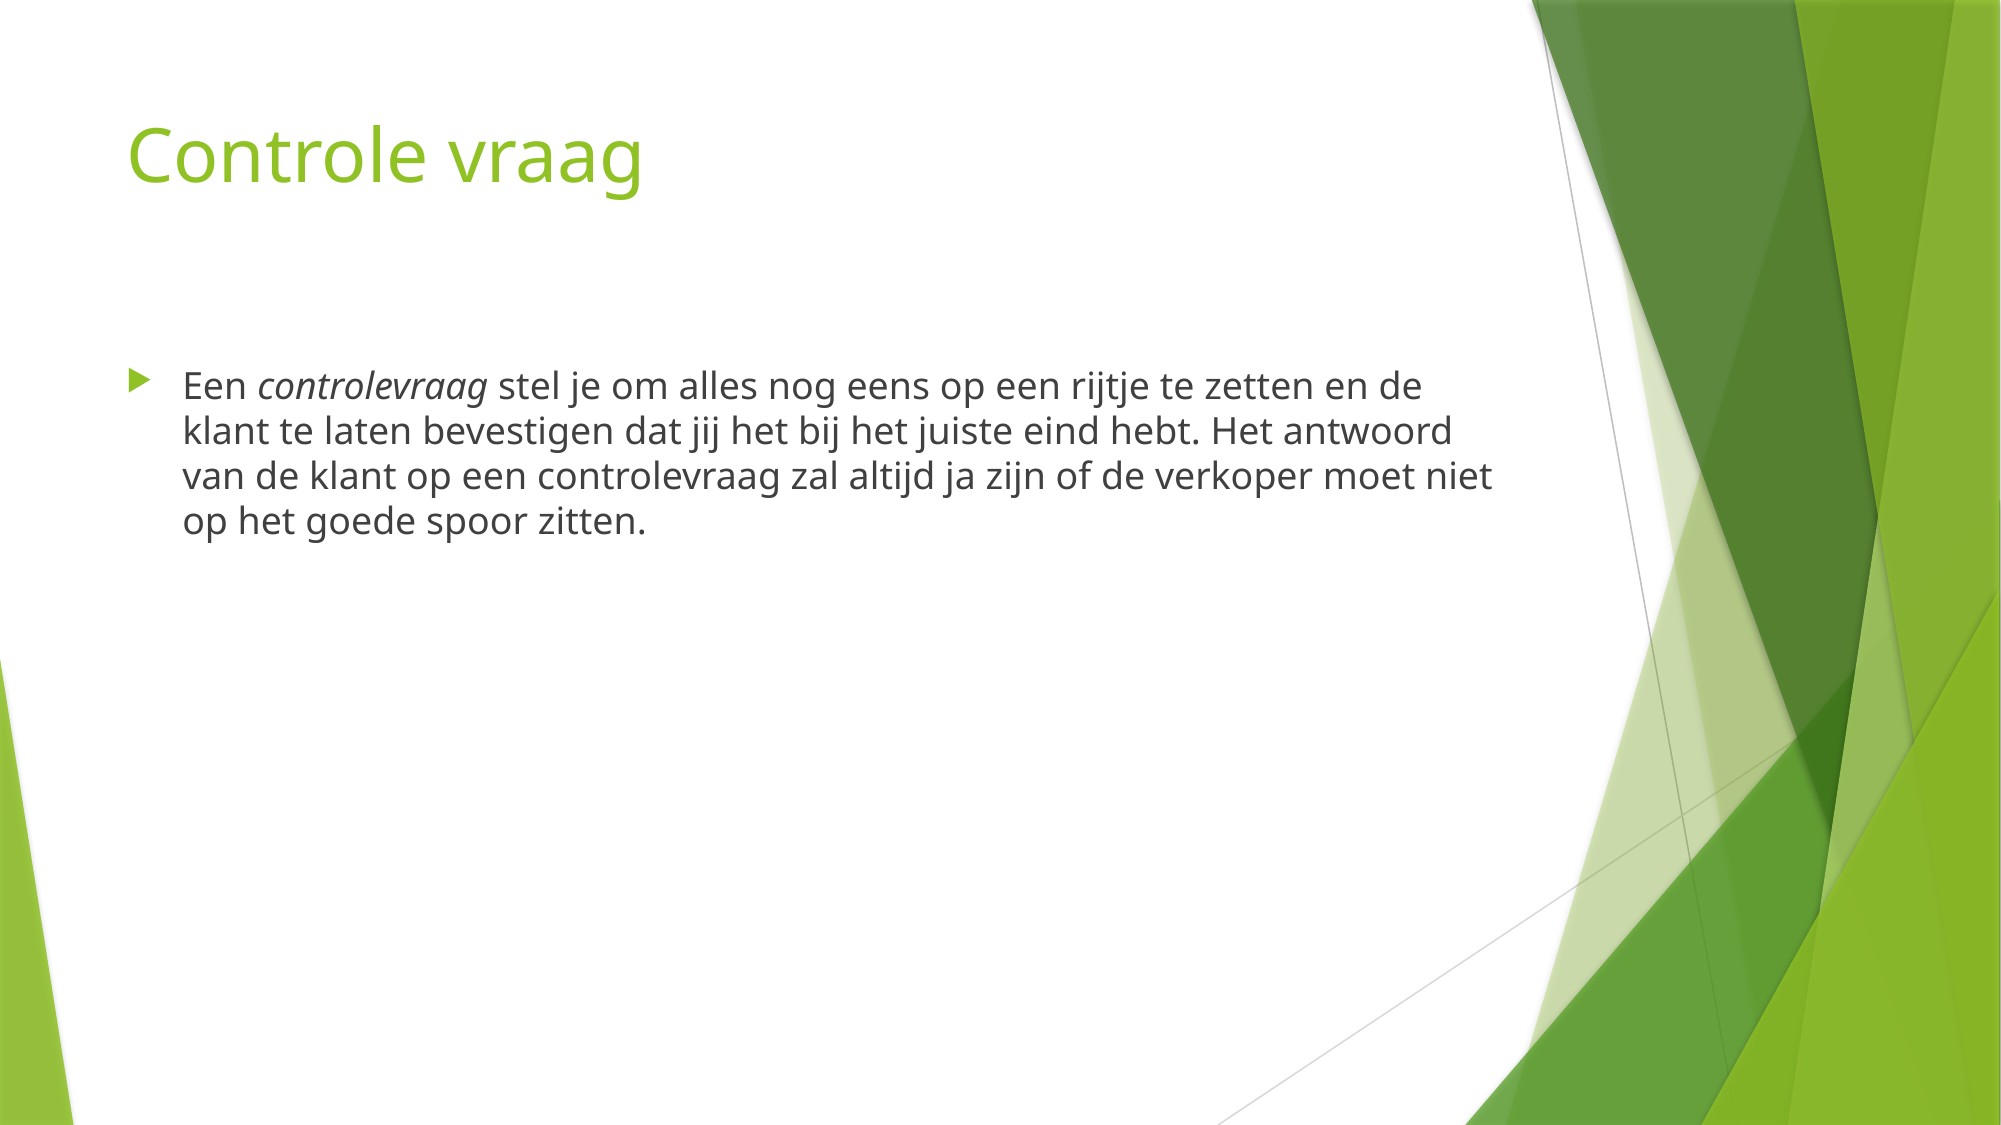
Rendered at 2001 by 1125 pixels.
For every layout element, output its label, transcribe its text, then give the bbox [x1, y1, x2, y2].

title Controle vraag [111, 99, 1522, 317]
list Een controlevraag stel je om alles nog eens op een rijtje te zetten en de klant te laten bevestigen dat jij het bij het juiste eind hebt. Het antwoord van de klant op een controlevraag zal altijd ja zijn of de verkoper moet niet op het goede spoor zitten. [111, 354, 1522, 992]
